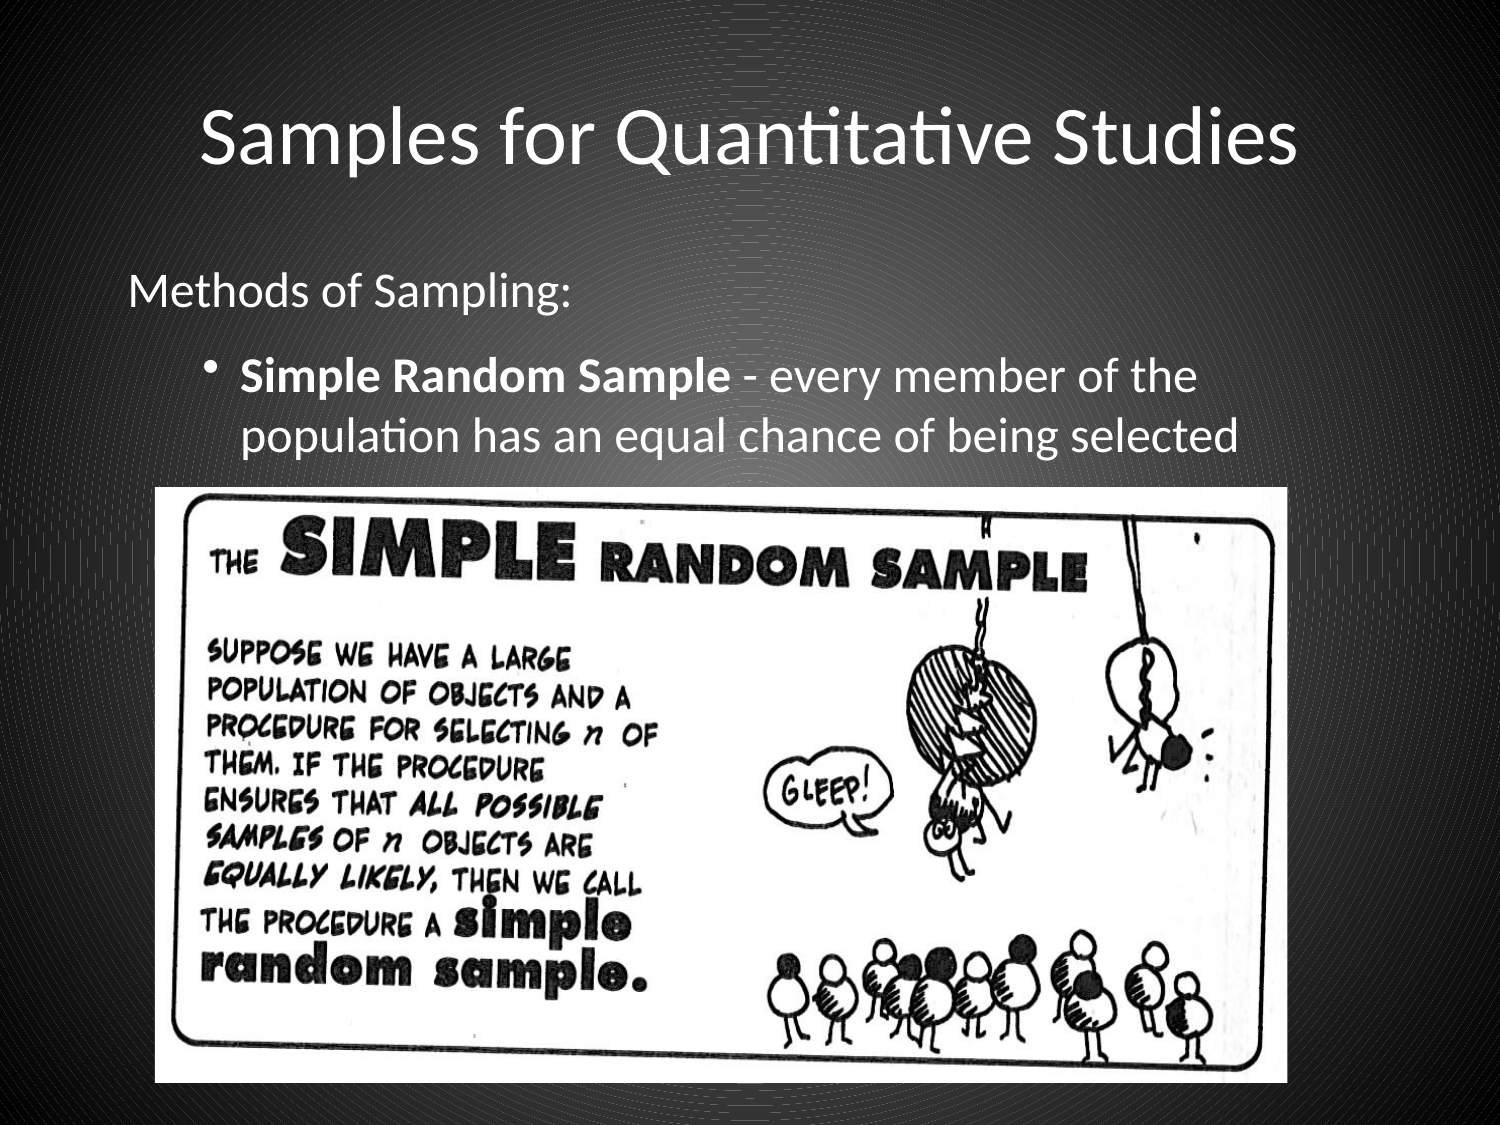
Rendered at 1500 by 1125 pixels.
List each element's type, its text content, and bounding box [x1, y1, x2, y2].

picture [154, 487, 1288, 1083]
text_box Methods of Sampling: Simple Random Sample - every member of the population has an equal chance of being selected [112, 249, 1375, 470]
title Samples for Quantitative Studies [112, 37, 1388, 225]
